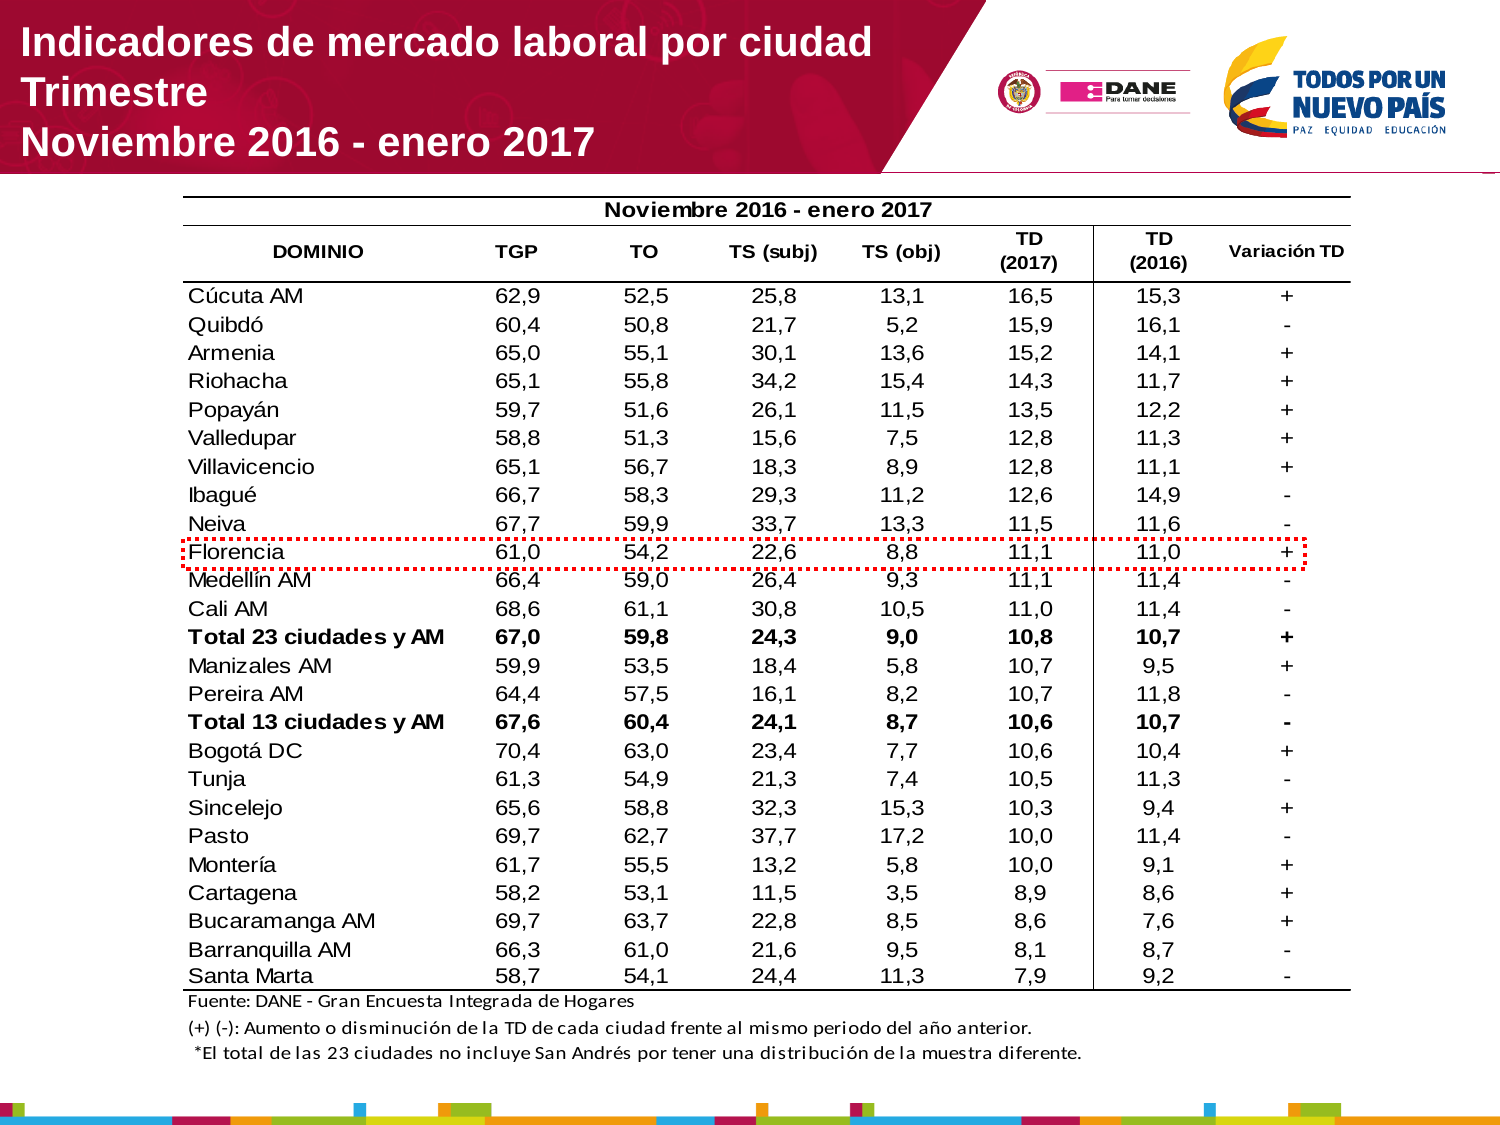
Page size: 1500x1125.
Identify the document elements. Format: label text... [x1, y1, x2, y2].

text_box Indicadores de mercado laboral por ciudad Trimestre Noviembre 2016 - enero 2017 [5, 7, 892, 173]
picture [182, 195, 1353, 1071]
picture [998, 36, 1466, 138]
picture [0, 1103, 1500, 1125]
picture [0, 0, 986, 172]
